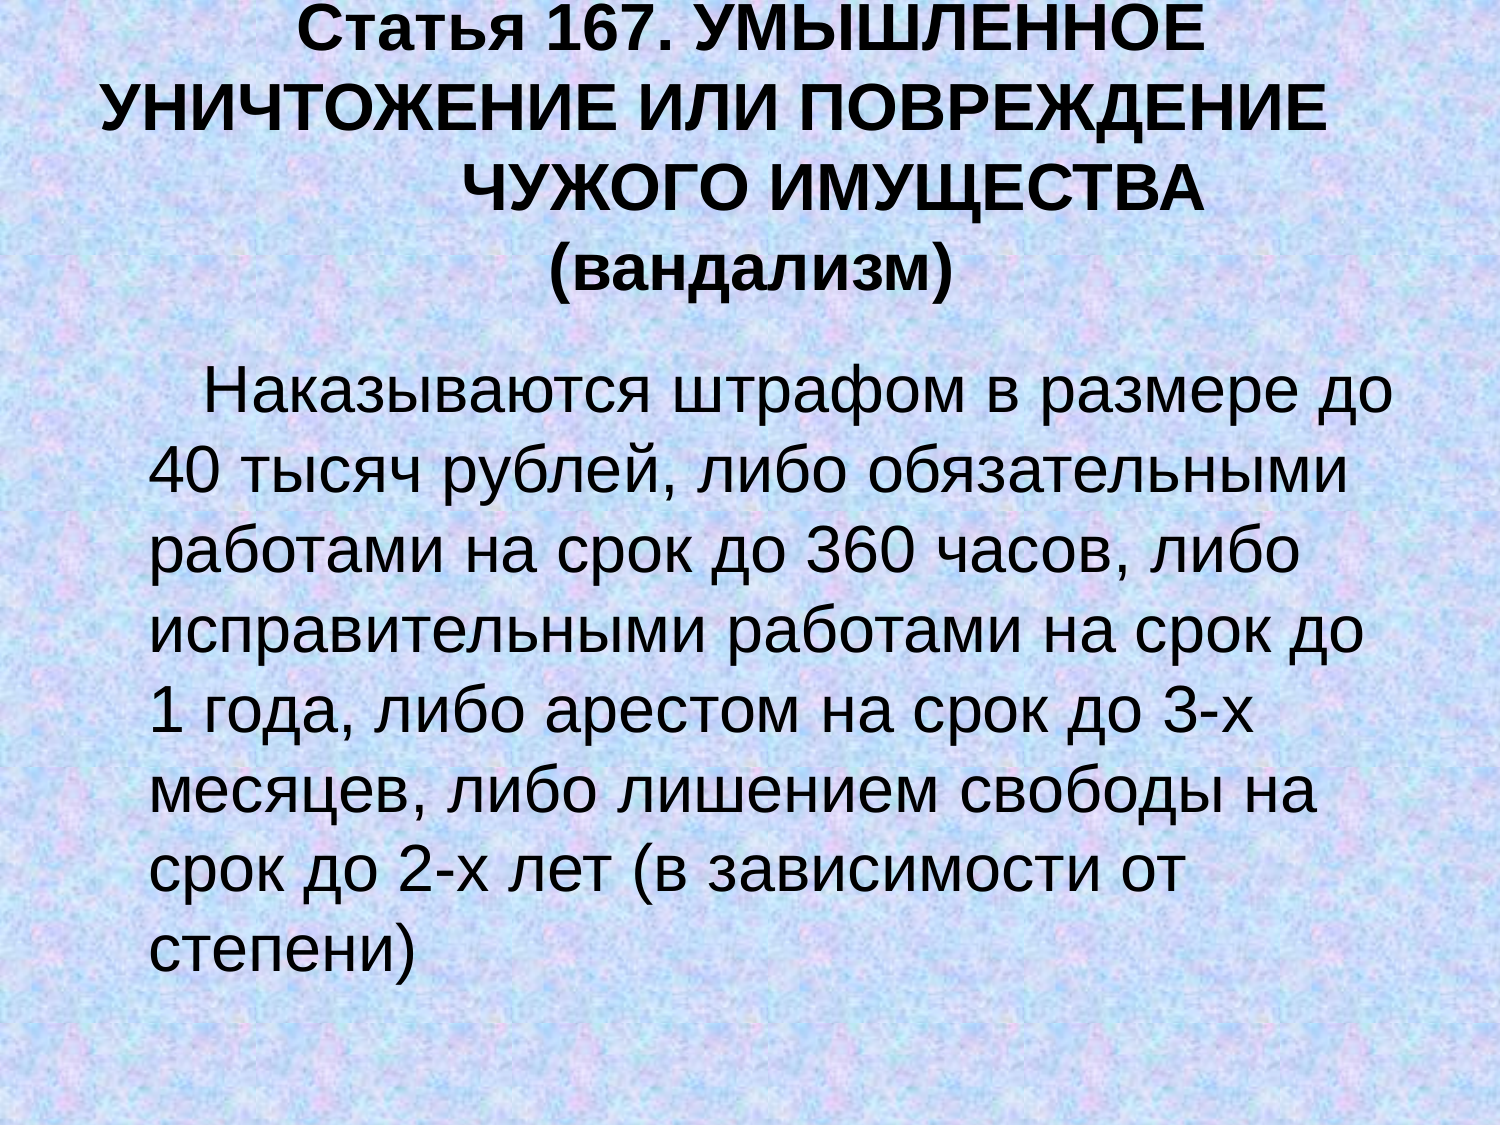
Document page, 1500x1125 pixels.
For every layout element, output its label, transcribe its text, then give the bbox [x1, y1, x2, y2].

title Статья 167. УМЫШЛЕННОЕ УНИЧТОЖЕНИЕ ИЛИ ПОВРЕЖДЕНИЕ ЧУЖОГО ИМУЩЕСТВА (вандализм) [76, 89, 1428, 278]
list Наказываются штрафом в размере до 40 тысяч рублей, либо обязательными работами на срок до 360 часов, либо исправительными работами на срок до 1 года, либо арестом на срок до 3-х месяцев, либо лишением свободы на срок до 2-х лет (в зависимости от степени) [76, 337, 1428, 1081]
picture [0, 0, 1500, 1125]
